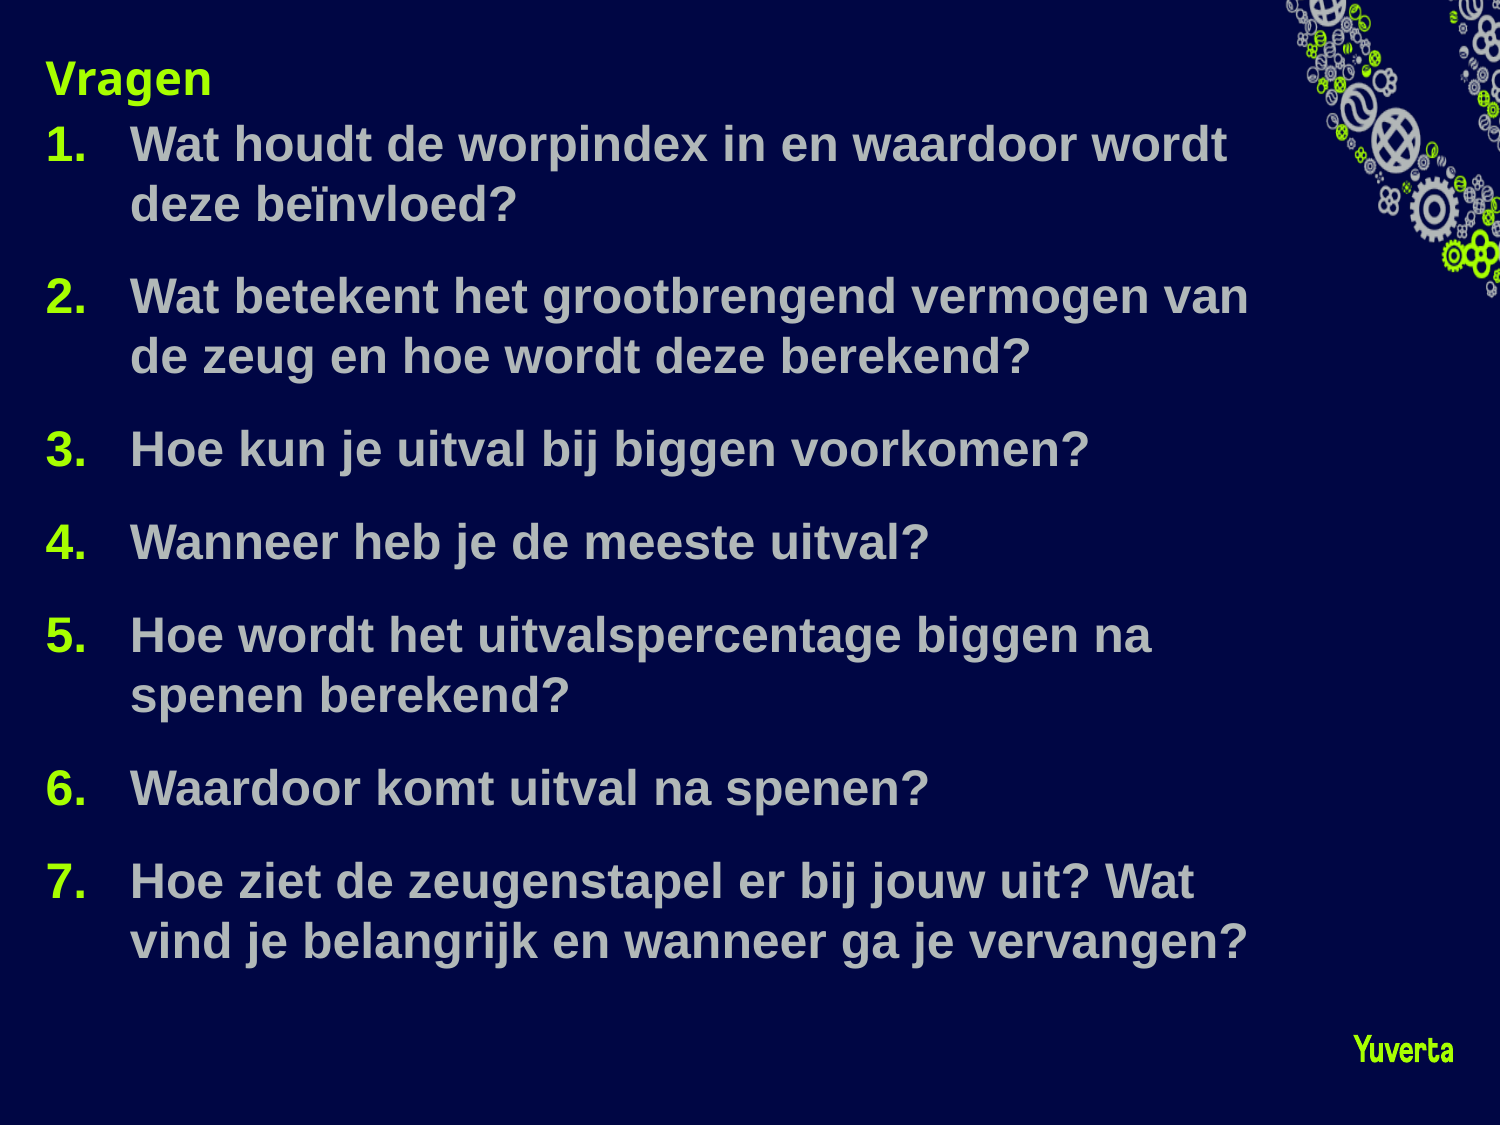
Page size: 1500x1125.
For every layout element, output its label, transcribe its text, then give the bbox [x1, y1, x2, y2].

list Wat houdt de worpindex in en waardoor wordt deze beïnvloed? Wat betekent het grootbrengend vermogen van de zeug en hoe wordt deze berekend? Hoe kun je uitval bij biggen voorkomen? Wanneer heb je de meeste uitval? Hoe wordt het uitvalspercentage biggen na spenen berekend? Waardoor komt uitval na spenen? Hoe ziet de zeugenstapel er bij jouw uit? Wat vind je belangrijk en wanneer ga je vervangen? [45, 111, 1308, 826]
picture [0, 0, 1500, 1125]
title Vragen [45, 48, 1308, 111]
